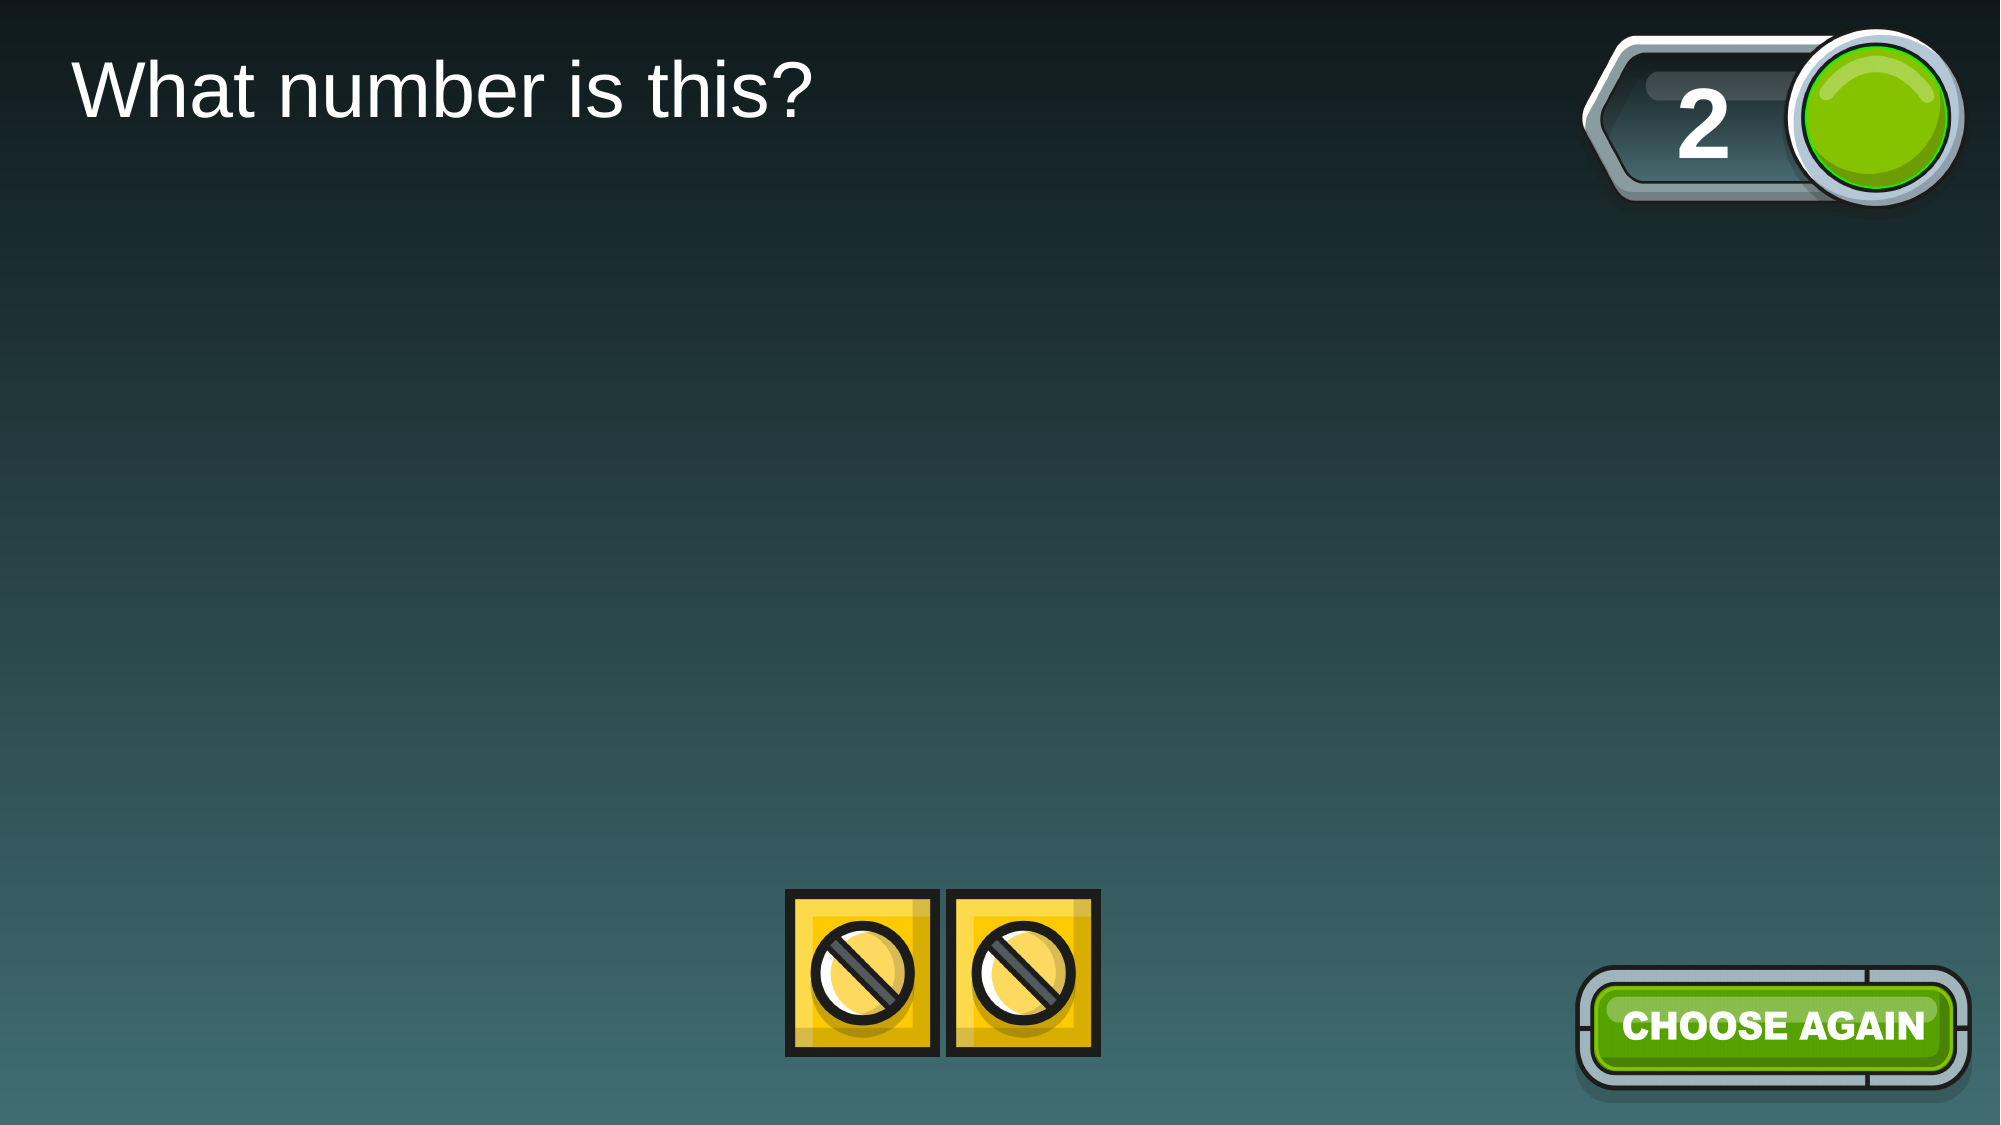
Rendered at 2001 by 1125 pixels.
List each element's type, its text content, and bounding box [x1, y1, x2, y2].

text_box What number is this? [55, 30, 1093, 162]
picture [1575, 25, 1971, 221]
picture [1575, 965, 1972, 1104]
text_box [784, 889, 1101, 1057]
